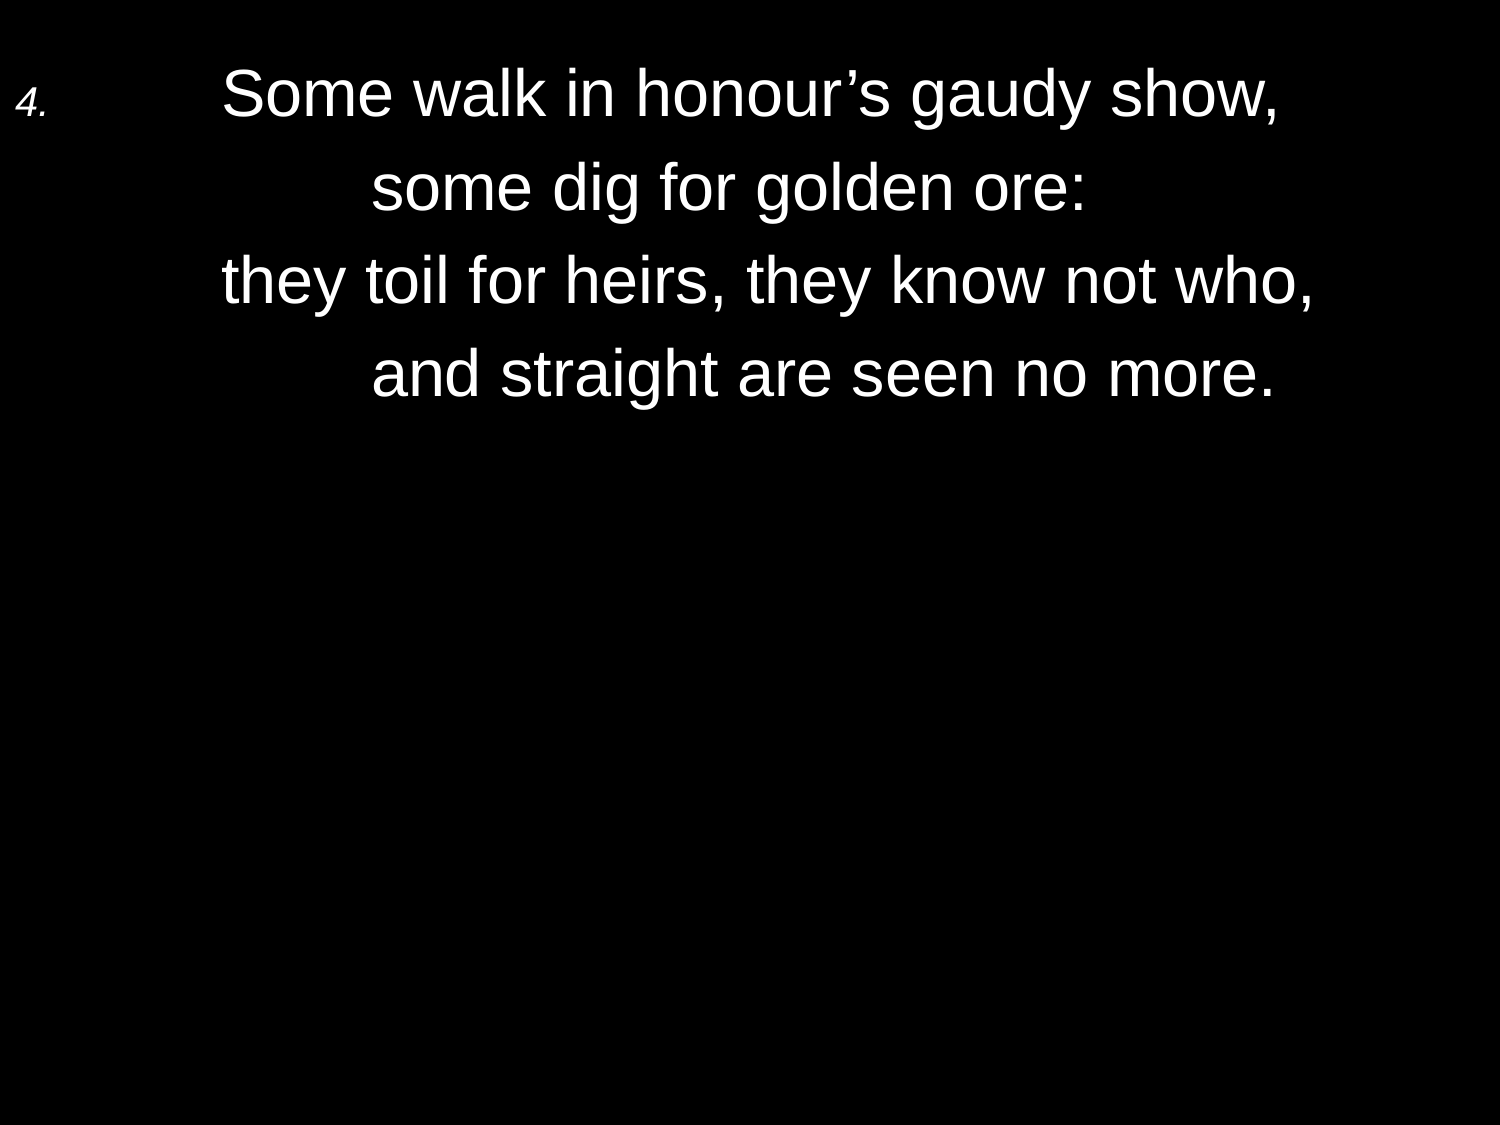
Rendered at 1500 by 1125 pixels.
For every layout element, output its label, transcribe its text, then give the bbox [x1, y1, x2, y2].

list 4. Some walk in honour’s gaudy show, some dig for golden ore: they toil for heirs, they know not who, and straight are seen no more. [0, 42, 1500, 1047]
